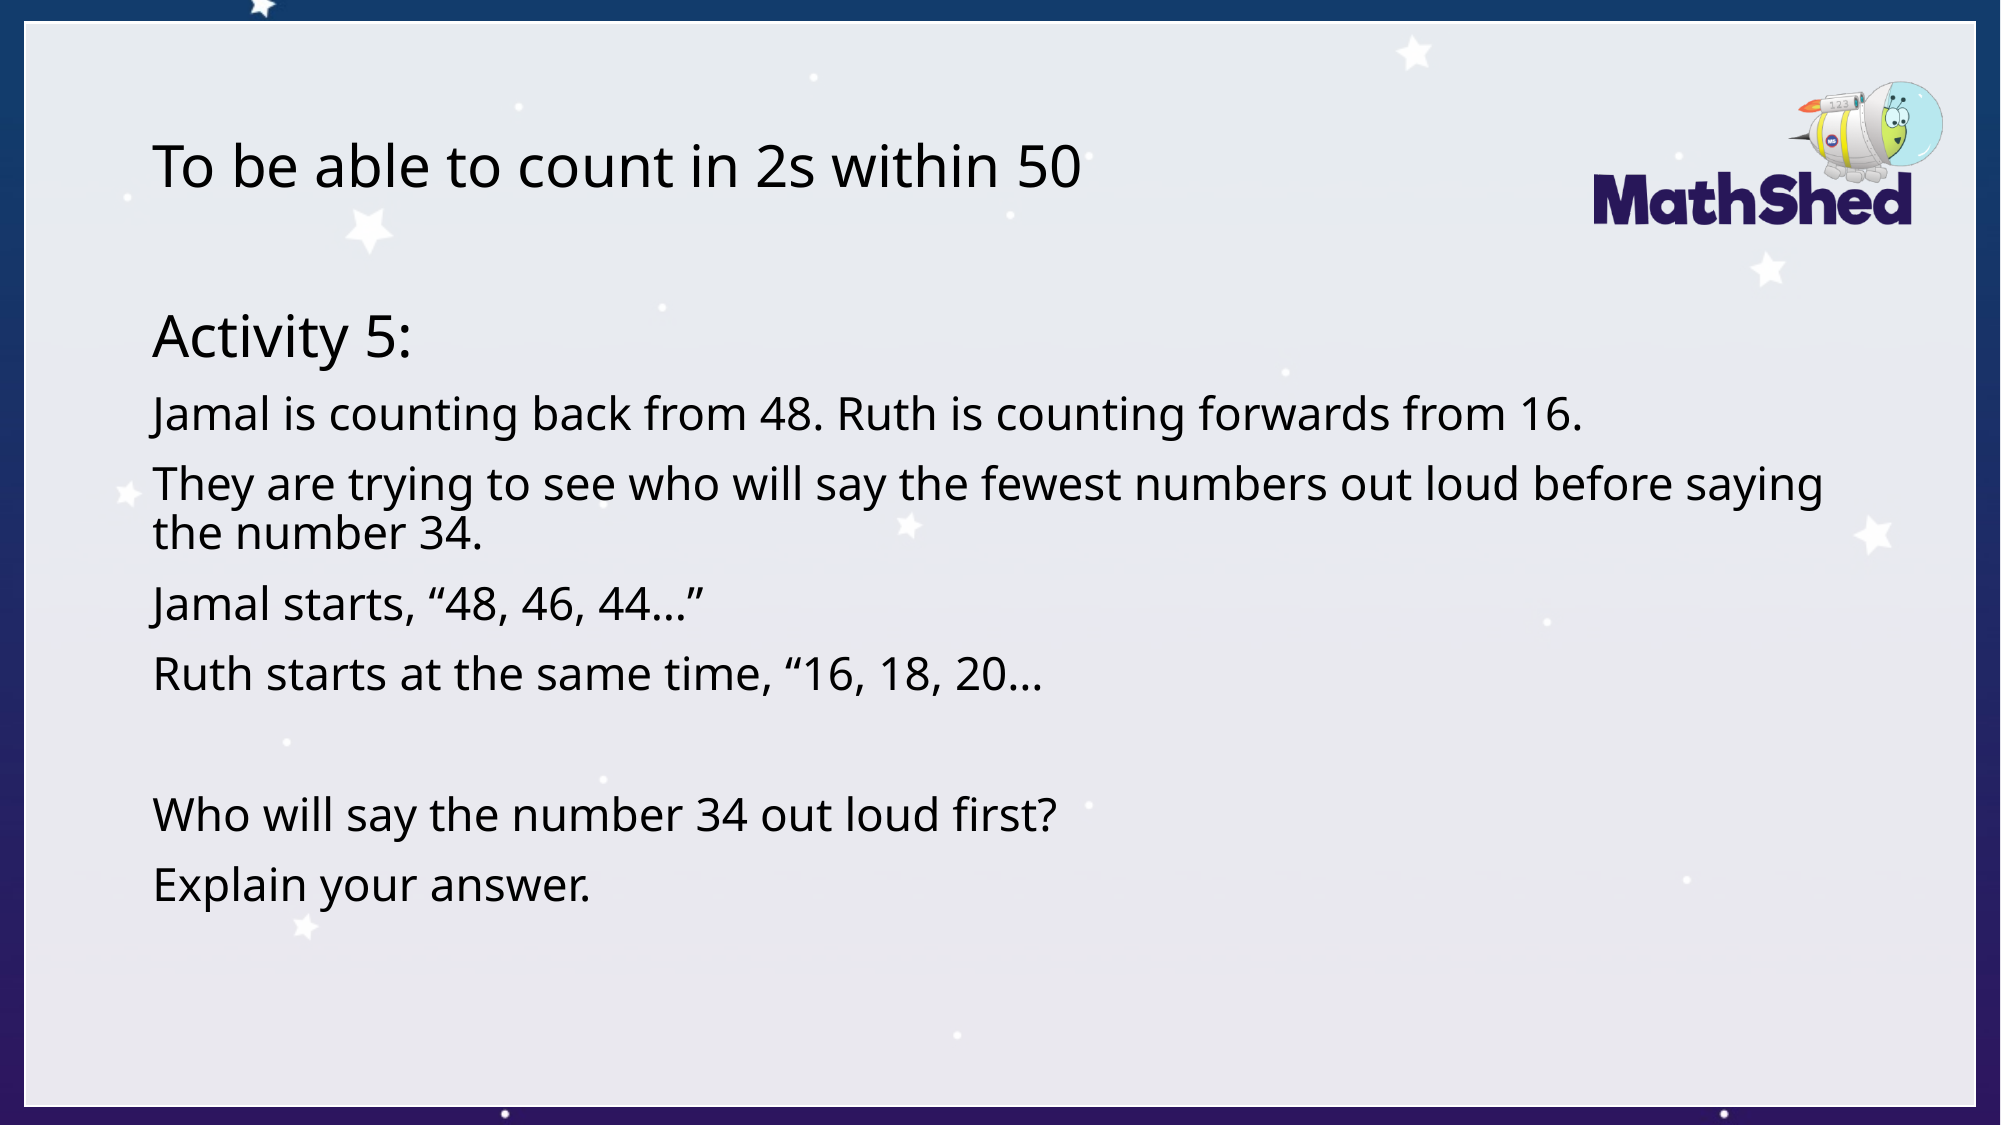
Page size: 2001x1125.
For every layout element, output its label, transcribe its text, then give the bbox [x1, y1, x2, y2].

title To be able to count in 2s within 50 [137, 59, 1578, 278]
list Activity 5: Jamal is counting back from 48. Ruth is counting forwards from 16. They are trying to see who will say the fewest numbers out loud before saying the number 34. Jamal starts, “48, 46, 44…” Ruth starts at the same time, “16, 18, 20… Who will say the number 34 out loud first? Explain your answer. [137, 299, 1863, 1014]
picture [0, 0, 2001, 1125]
